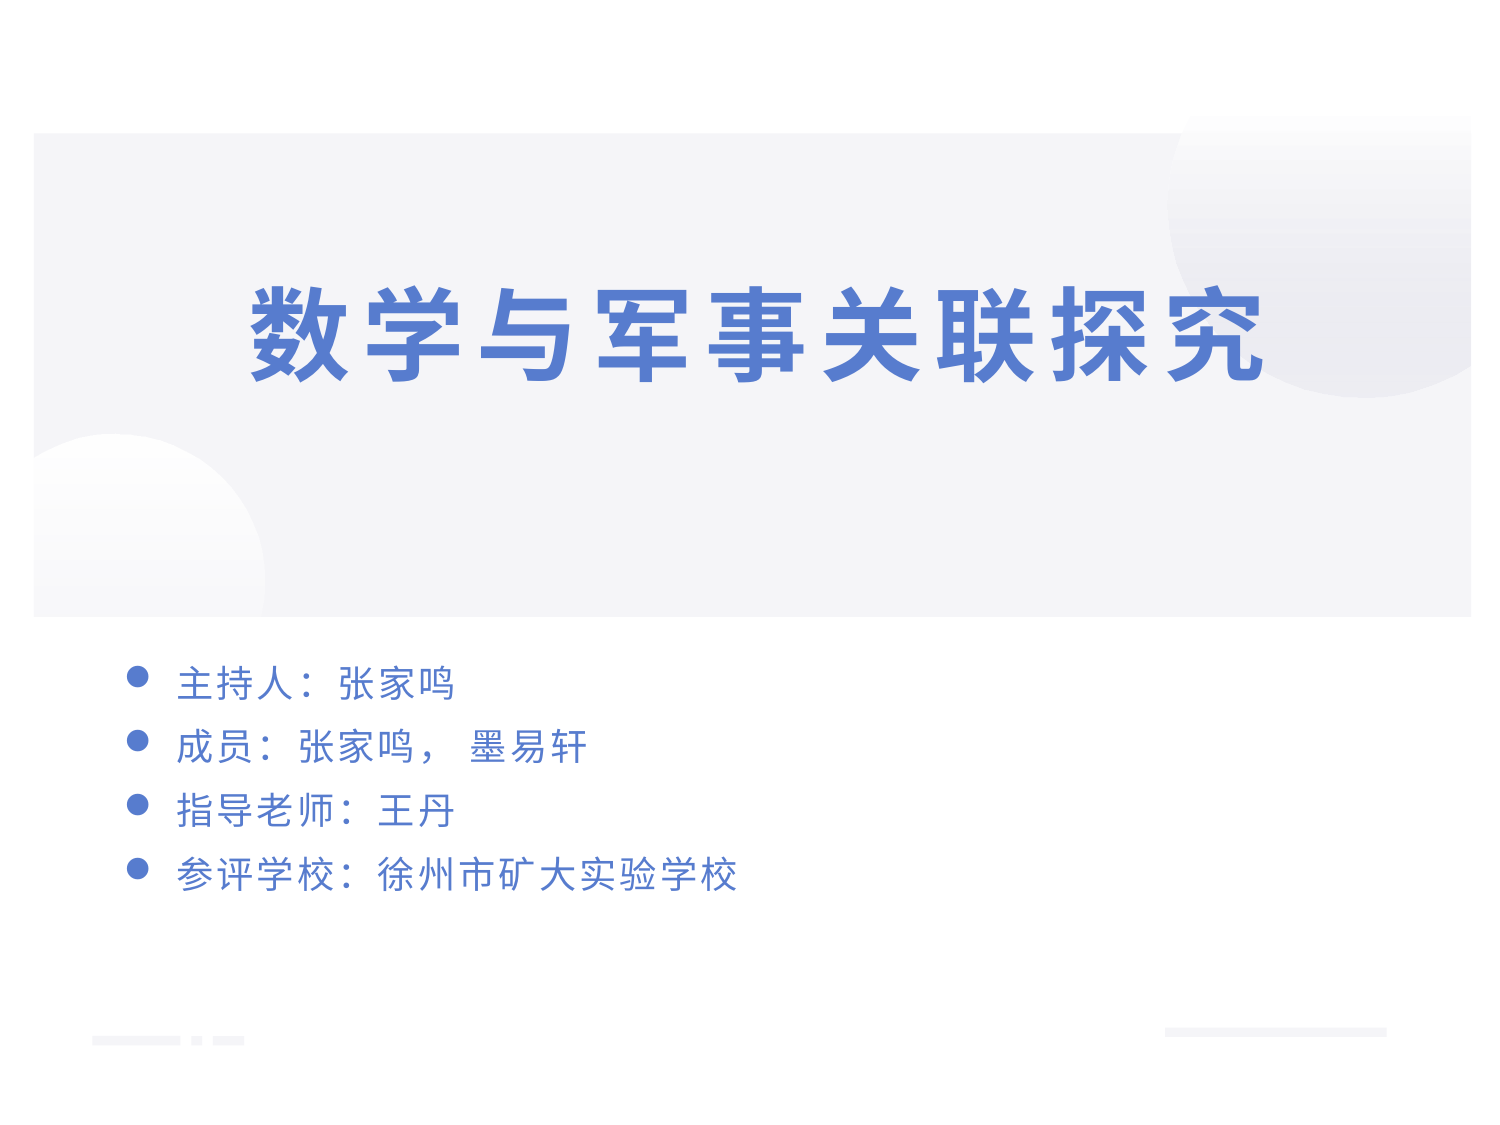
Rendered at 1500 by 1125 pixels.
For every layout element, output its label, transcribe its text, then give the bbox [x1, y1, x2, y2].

title 数学与军事关联探究 [88, 160, 1427, 395]
list 主持人：张家鸣 成员：张家鸣， 墨易轩 指导老师：王丹 参评学校：徐州市矿大实验学校 [108, 638, 1092, 912]
